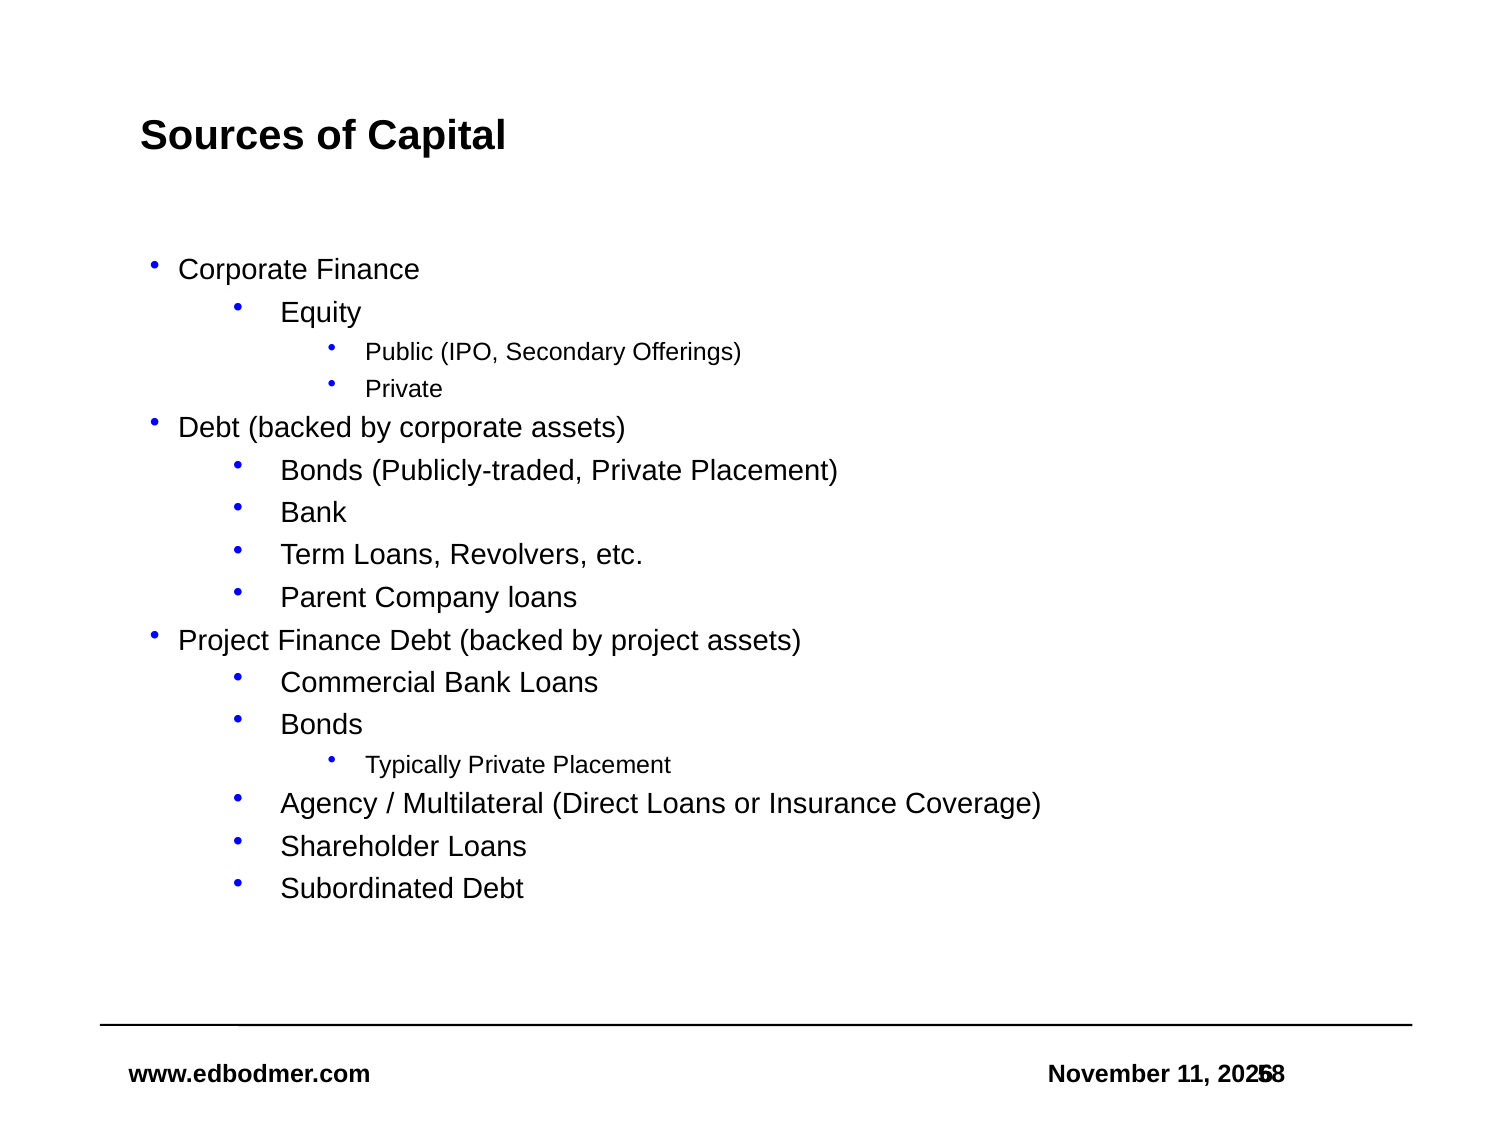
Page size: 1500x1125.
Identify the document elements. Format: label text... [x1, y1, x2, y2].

text_box [75, 49, 1407, 200]
list Corporate Finance Equity Public (IPO, Secondary Offerings) Private Debt (backed by corporate assets) Bonds (Publicly-traded, Private Placement) Bank Term Loans, Revolvers, etc. Parent Company loans Project Finance Debt (backed by project assets) Commercial Bank Loans Bonds Typically Private Placement Agency / Multilateral (Direct Loans or Insurance Coverage) Shareholder Loans Subordinated Debt [124, 249, 1376, 1001]
title Sources of Capital [124, 99, 1288, 226]
